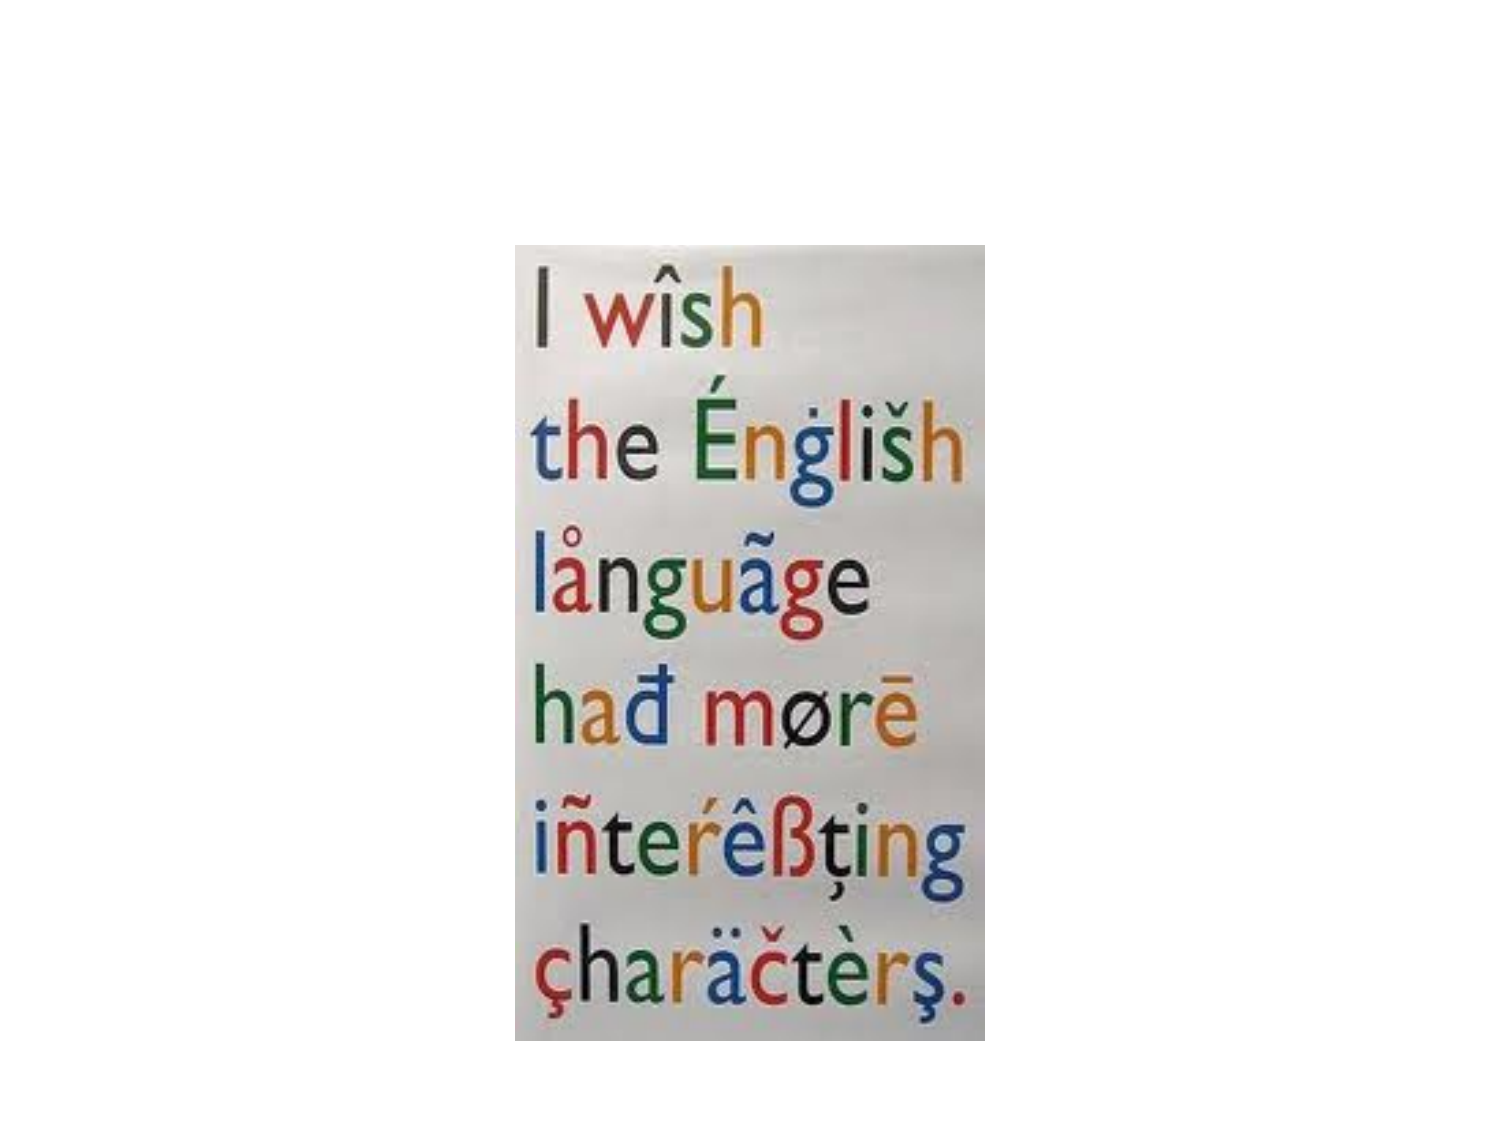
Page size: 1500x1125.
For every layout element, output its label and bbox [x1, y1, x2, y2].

list [515, 244, 985, 1042]
